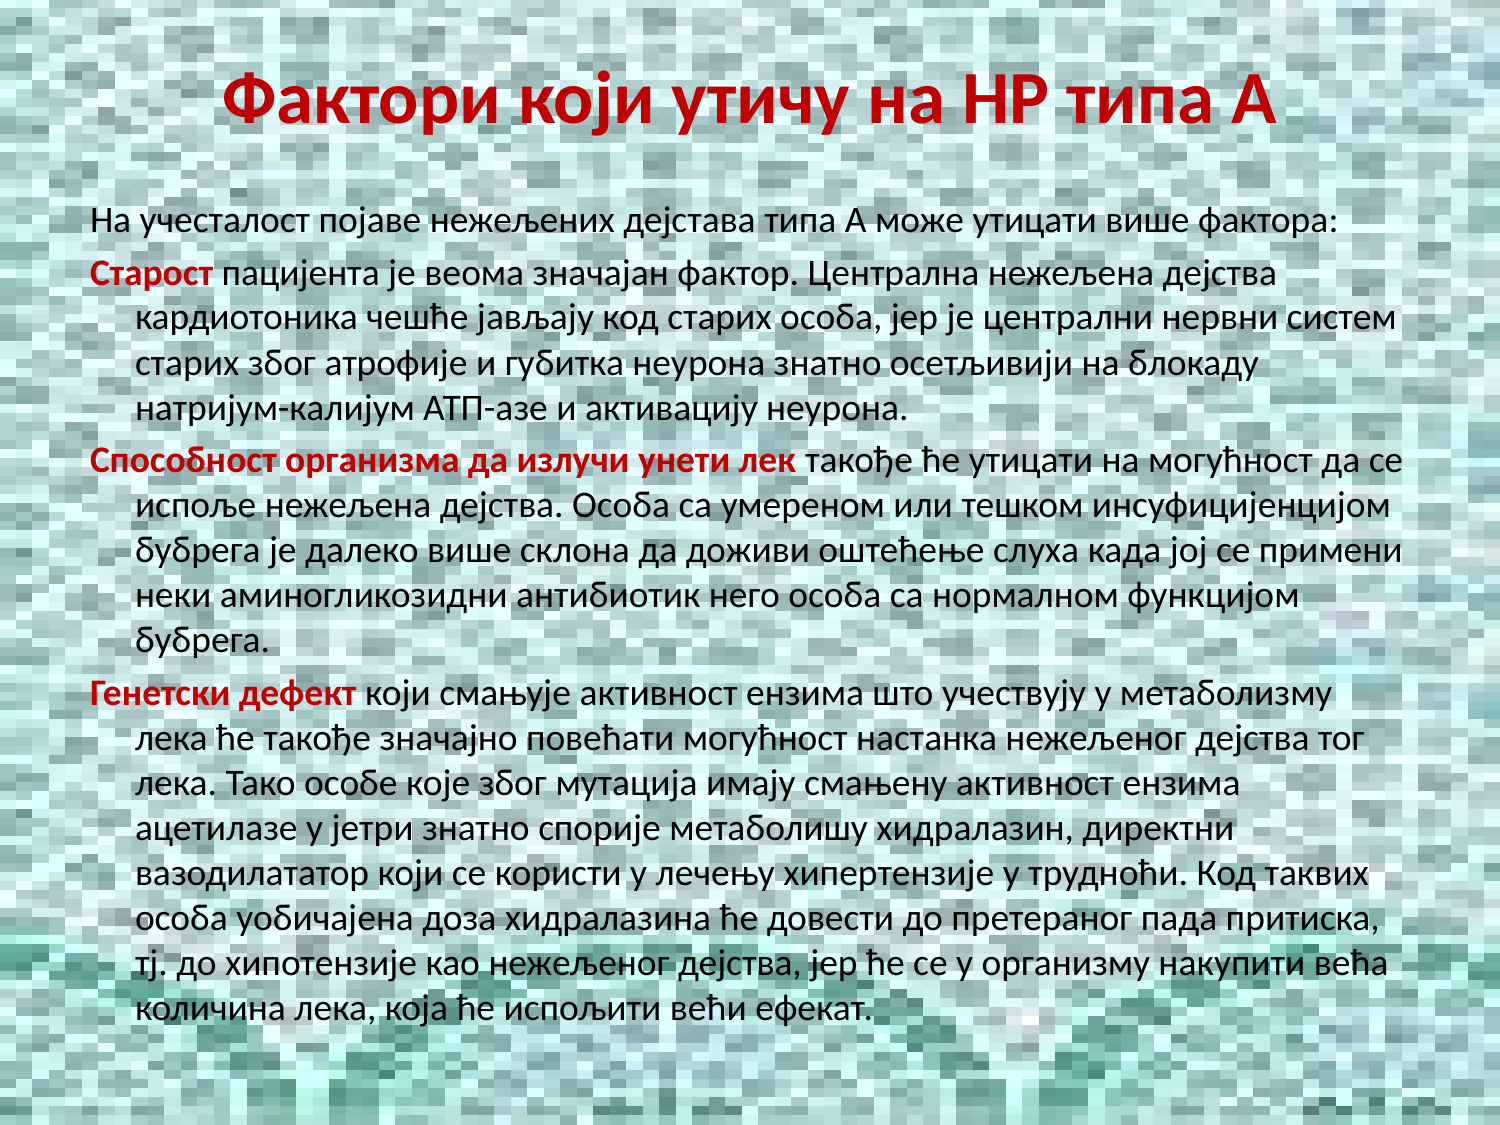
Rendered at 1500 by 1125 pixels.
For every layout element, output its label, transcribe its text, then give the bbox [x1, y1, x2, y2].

list На учесталост појаве нежељених дејстава типа А може утицати више фактора: Старост пацијента је веома значајан фактор. Централна нежељена дејства кардиотоника чешће јављају код старих особа, јер је централни нервни систем старих због атрофије и губитка неурона знатно осетљивији на блокаду натријум-калијум АТП-азе и активацију неурона. Способност организма да излучи унети лек такође ће утицати на могућност да се испоље нежељена дејства. Особа са умереном или тешком инсуфицијенцијом бубрега је далеко више склона да доживи оштећење слуха када јој се примени неки аминогликозидни антибиотик него особа са нормалном функцијом бубрега. Генетски дефект који смањује активност ензима што учествују у метаболизму лека ће такође значајно повећати могућност настанка нежељеног дејства тог лека. Тако особе које због мутација имају смањену активност ензима ацетилазе у јетри знатно спорије метаболишу хидралазин, директни вазодилататор који се користи у лечењу хипертензије у трудноћи. Код таквих особа уобичајена доза хидралазина ће довести до претераног пада притиска, тј. до хипотензије као нежељеног дејства, јер ће се у организму накупити већа количина лека, која ће испољити већи ефекат. [75, 187, 1425, 938]
picture [0, 0, 1500, 1125]
title Фактори који утичу на НР типа А [75, 24, 1425, 163]
